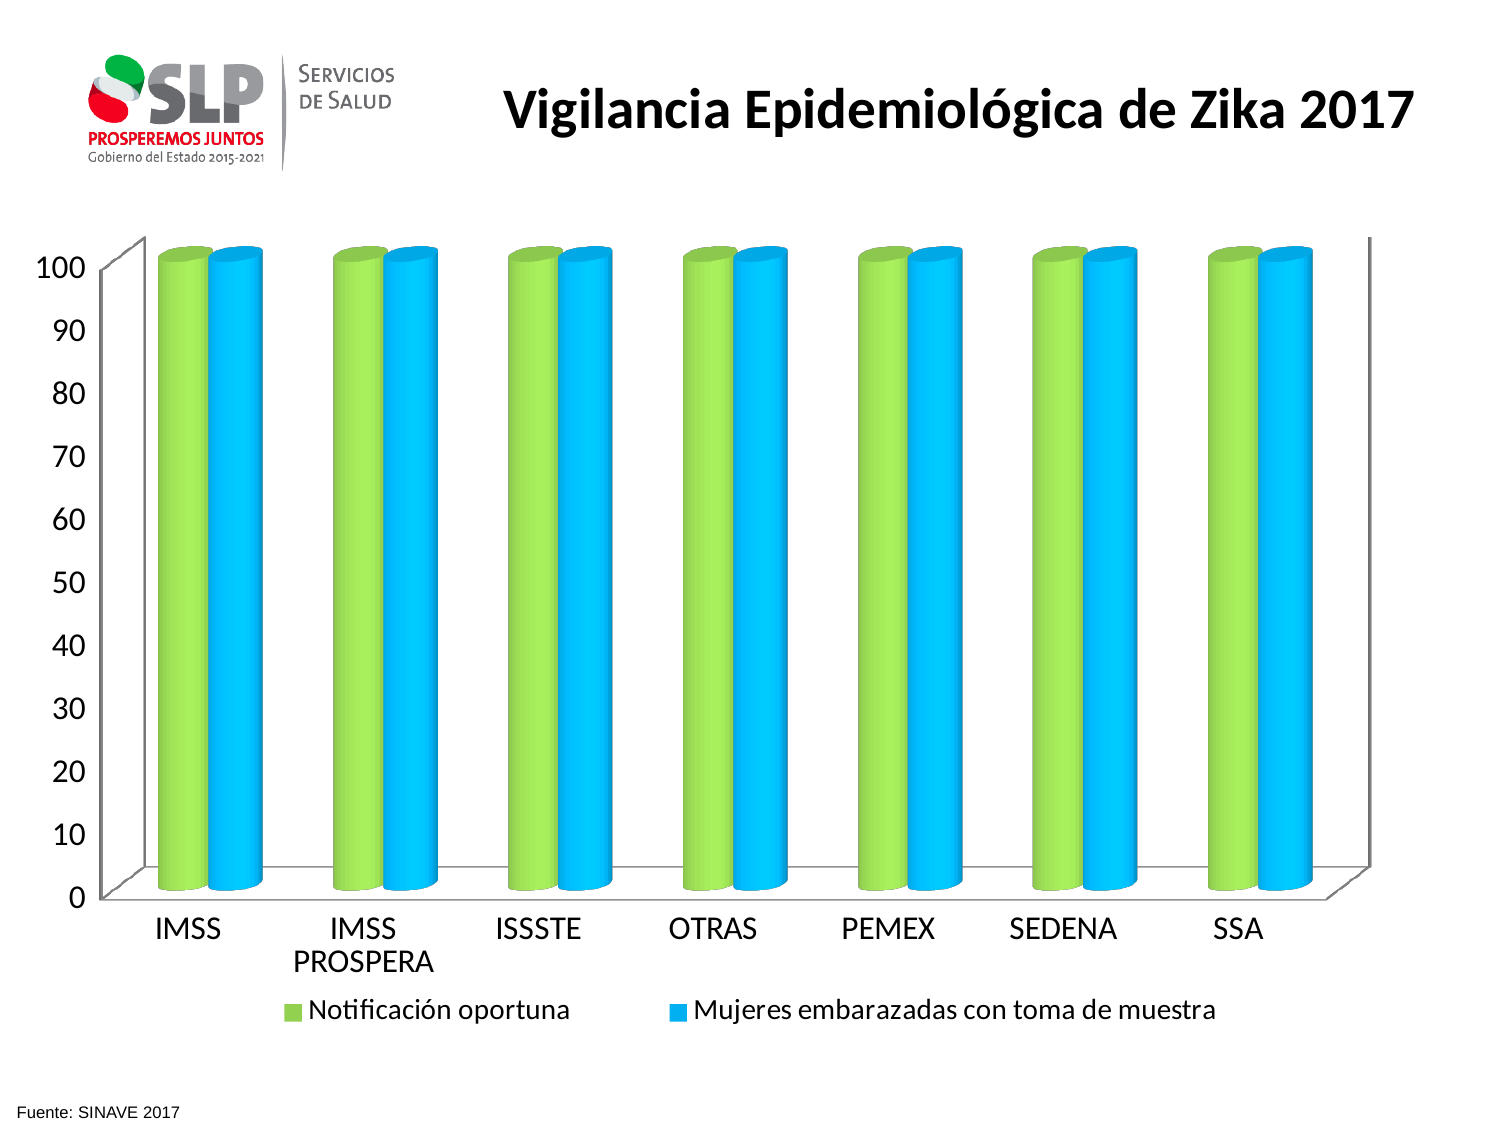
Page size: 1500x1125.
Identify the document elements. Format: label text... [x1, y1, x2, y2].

text_box Fuente: SINAVE 2017 [1, 1094, 196, 1125]
title Vigilancia Epidemiológica de Zika 2017 [478, 54, 1442, 157]
chart [0, 219, 1406, 1050]
picture [88, 54, 394, 172]
